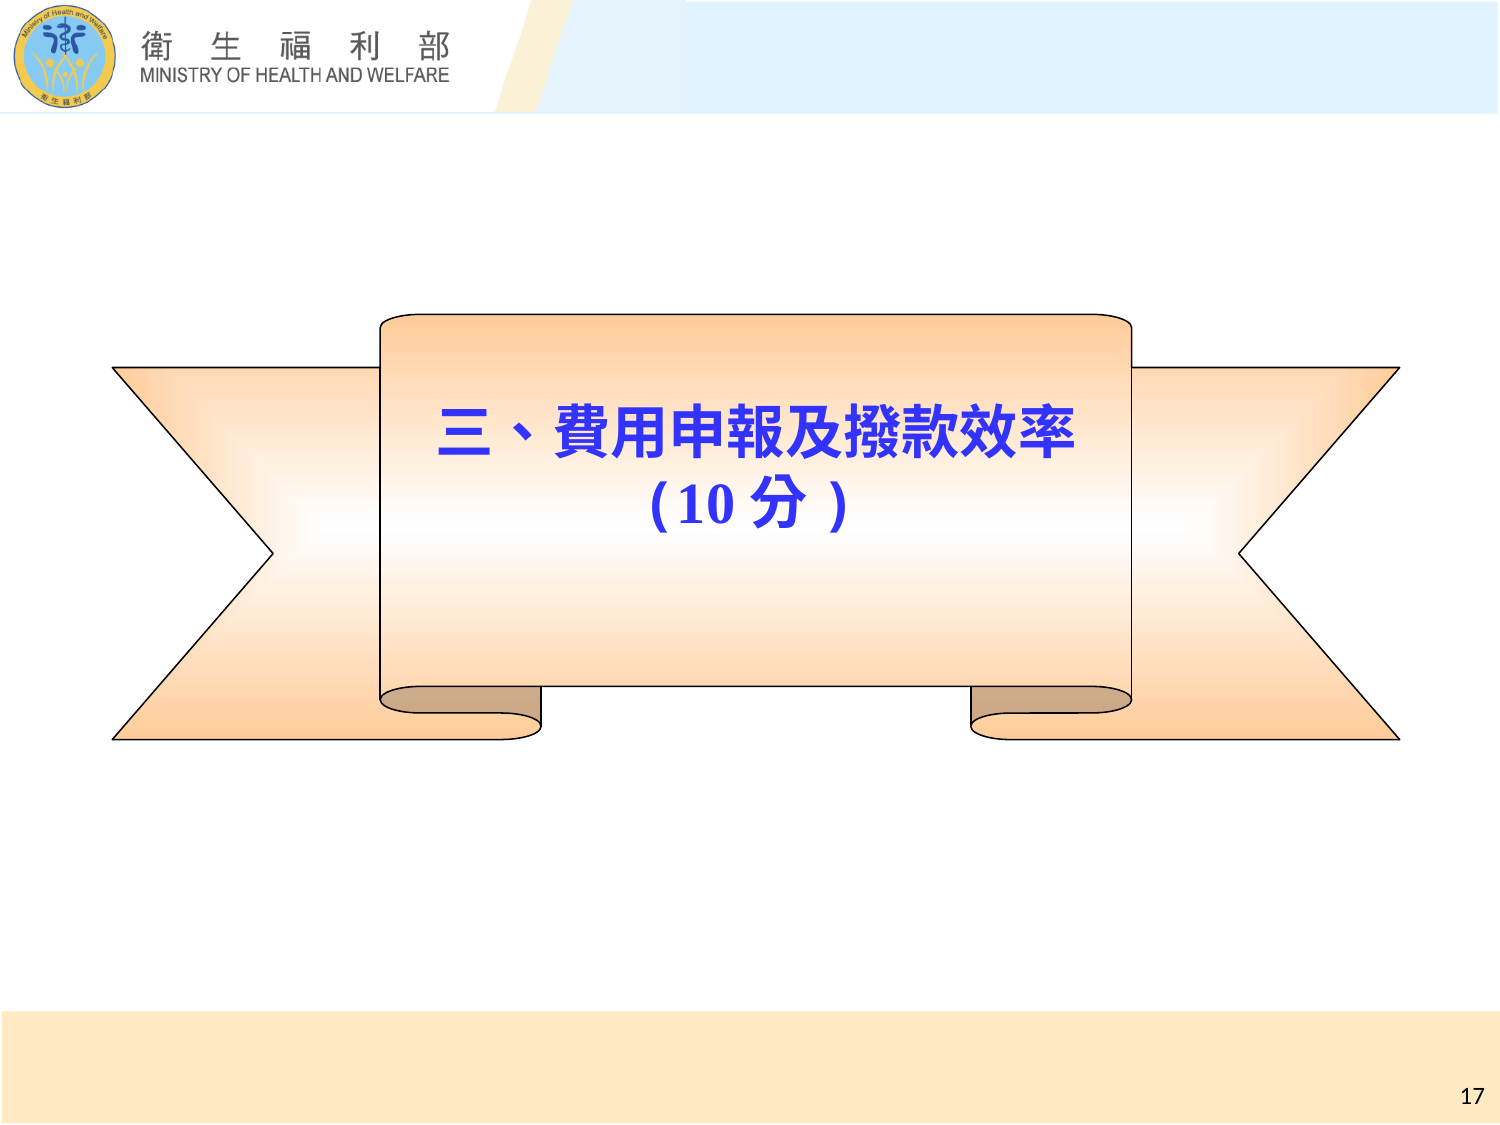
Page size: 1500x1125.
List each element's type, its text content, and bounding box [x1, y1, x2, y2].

picture [0, 0, 686, 112]
slide_number 17 [1374, 1065, 1500, 1125]
text_box 三、費用申報及撥款效率 (10分) [112, 314, 1400, 740]
